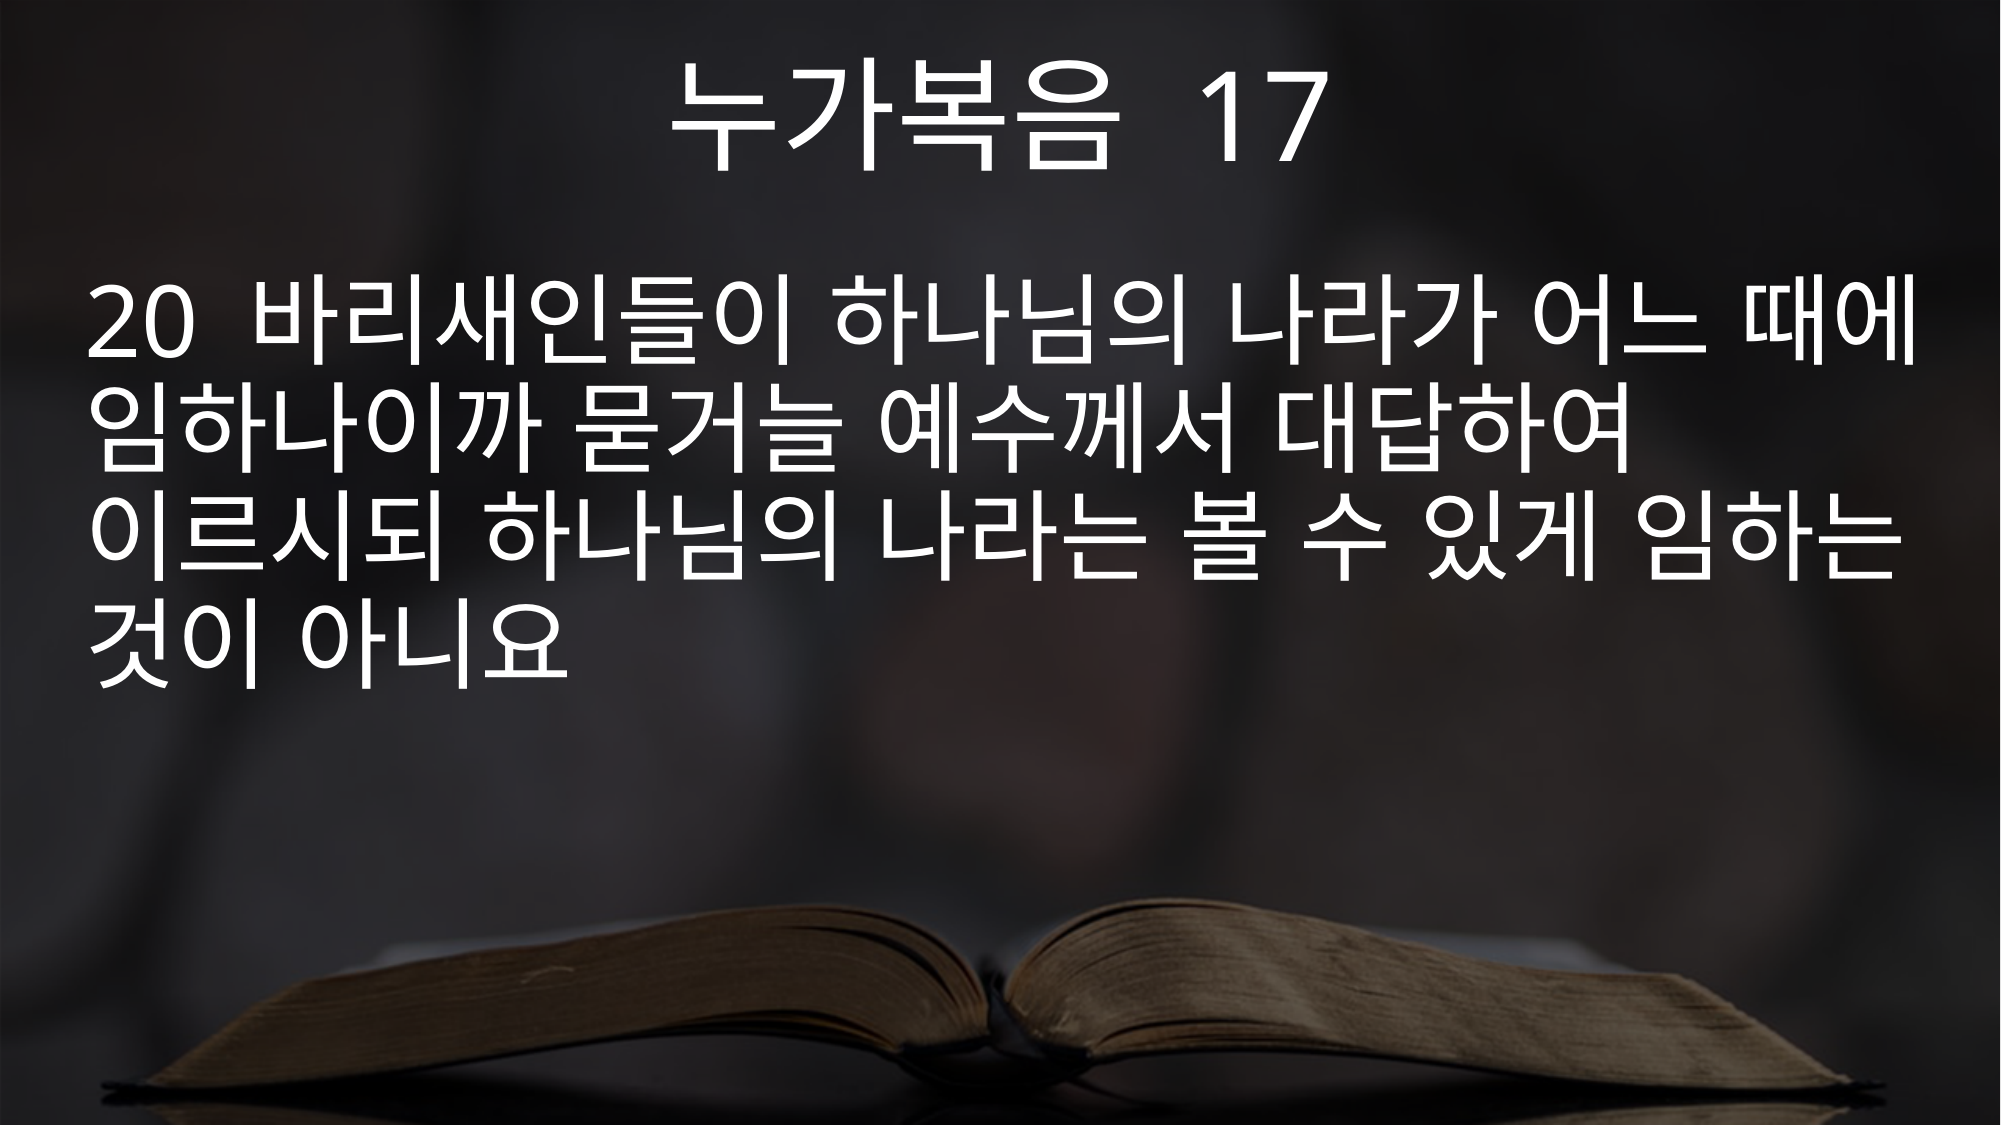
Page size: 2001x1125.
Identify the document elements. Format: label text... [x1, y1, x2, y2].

picture [0, 0, 2001, 1125]
list 20 바리새인들이 하나님의 나라가 어느 때에 임하나이까 묻거늘 예수께서 대답하여 이르시되 하나님의 나라는 볼 수 있게 임하는 것이 아니요 [69, 263, 1953, 423]
footer 누가복음 17 [0, 32, 2000, 192]
